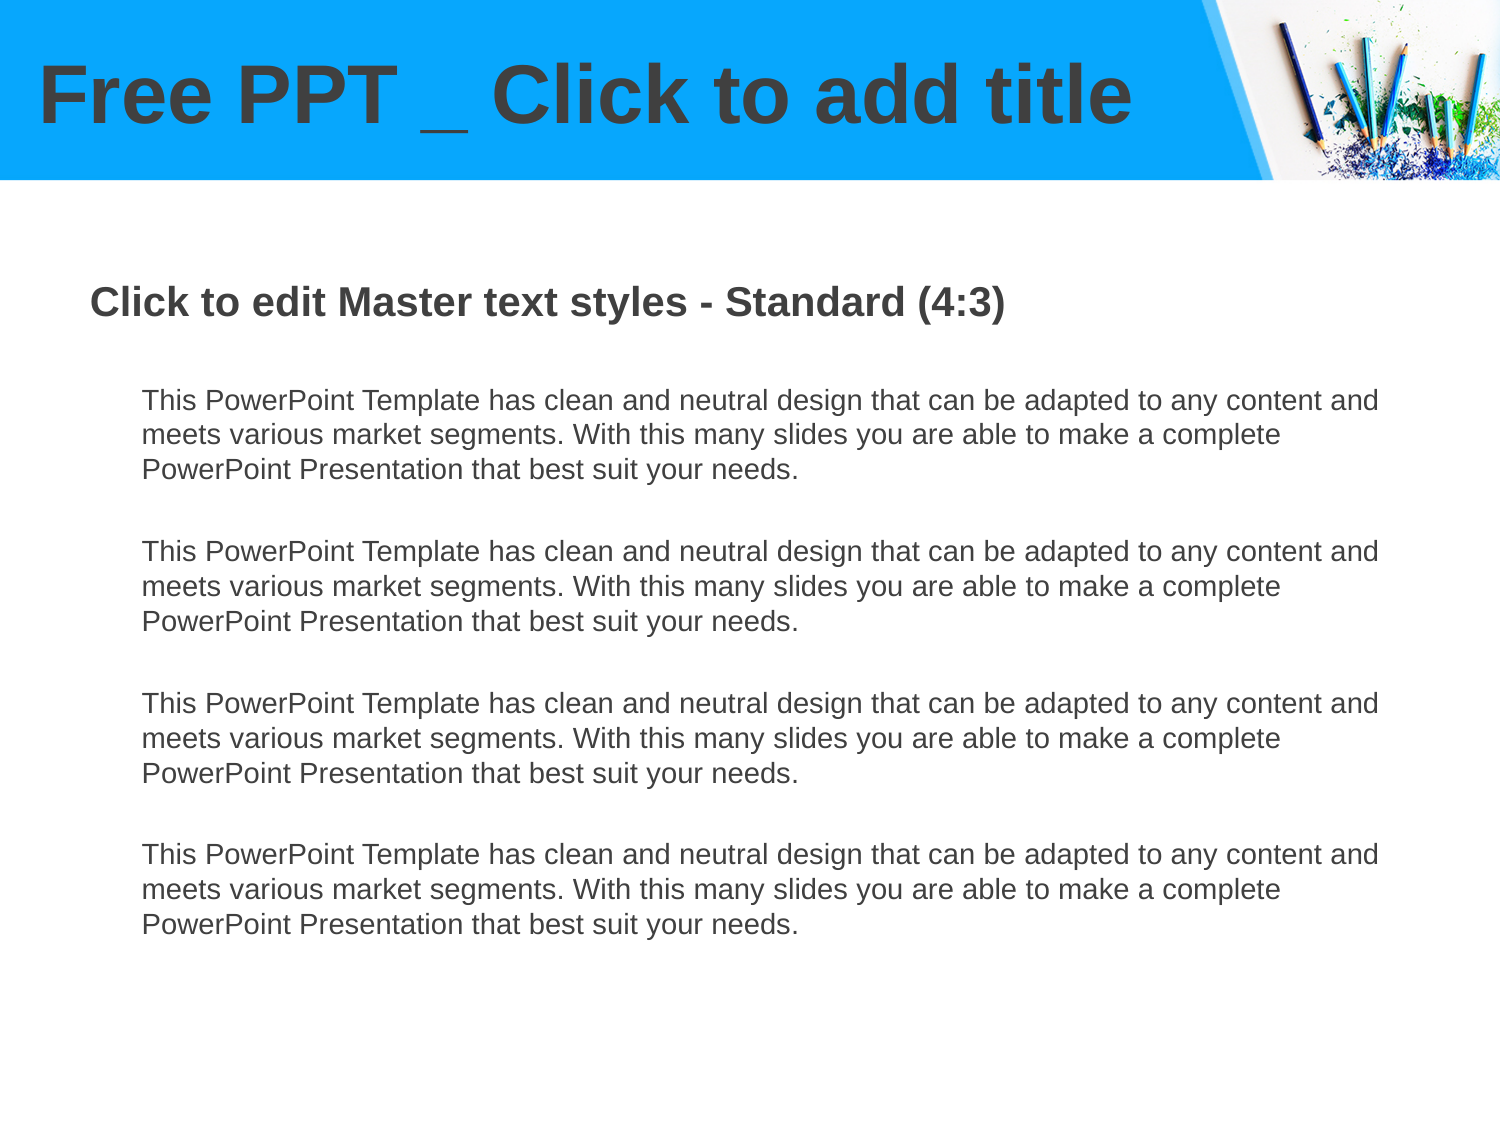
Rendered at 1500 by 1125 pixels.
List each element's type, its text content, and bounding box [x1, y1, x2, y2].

title Free PPT _ Click to add title [0, 2, 1500, 179]
list This PowerPoint Template has clean and neutral design that can be adapted to any content and meets various market segments. With this many slides you are able to make a complete PowerPoint Presentation that best suit your needs. This PowerPoint Template has clean and neutral design that can be adapted to any content and meets various market segments. With this many slides you are able to make a complete PowerPoint Presentation that best suit your needs. This PowerPoint Template has clean and neutral design that can be adapted to any content and meets various market segments. With this many slides you are able to make a complete PowerPoint Presentation that best suit your needs. This PowerPoint Template has clean and neutral design that can be adapted to any content and meets various market segments. With this many slides you are able to make a complete PowerPoint Presentation that best suit your needs. [76, 373, 1427, 965]
picture [0, 179, 1500, 1125]
list Click to edit Master text styles - Standard (4:3) [75, 262, 1425, 339]
